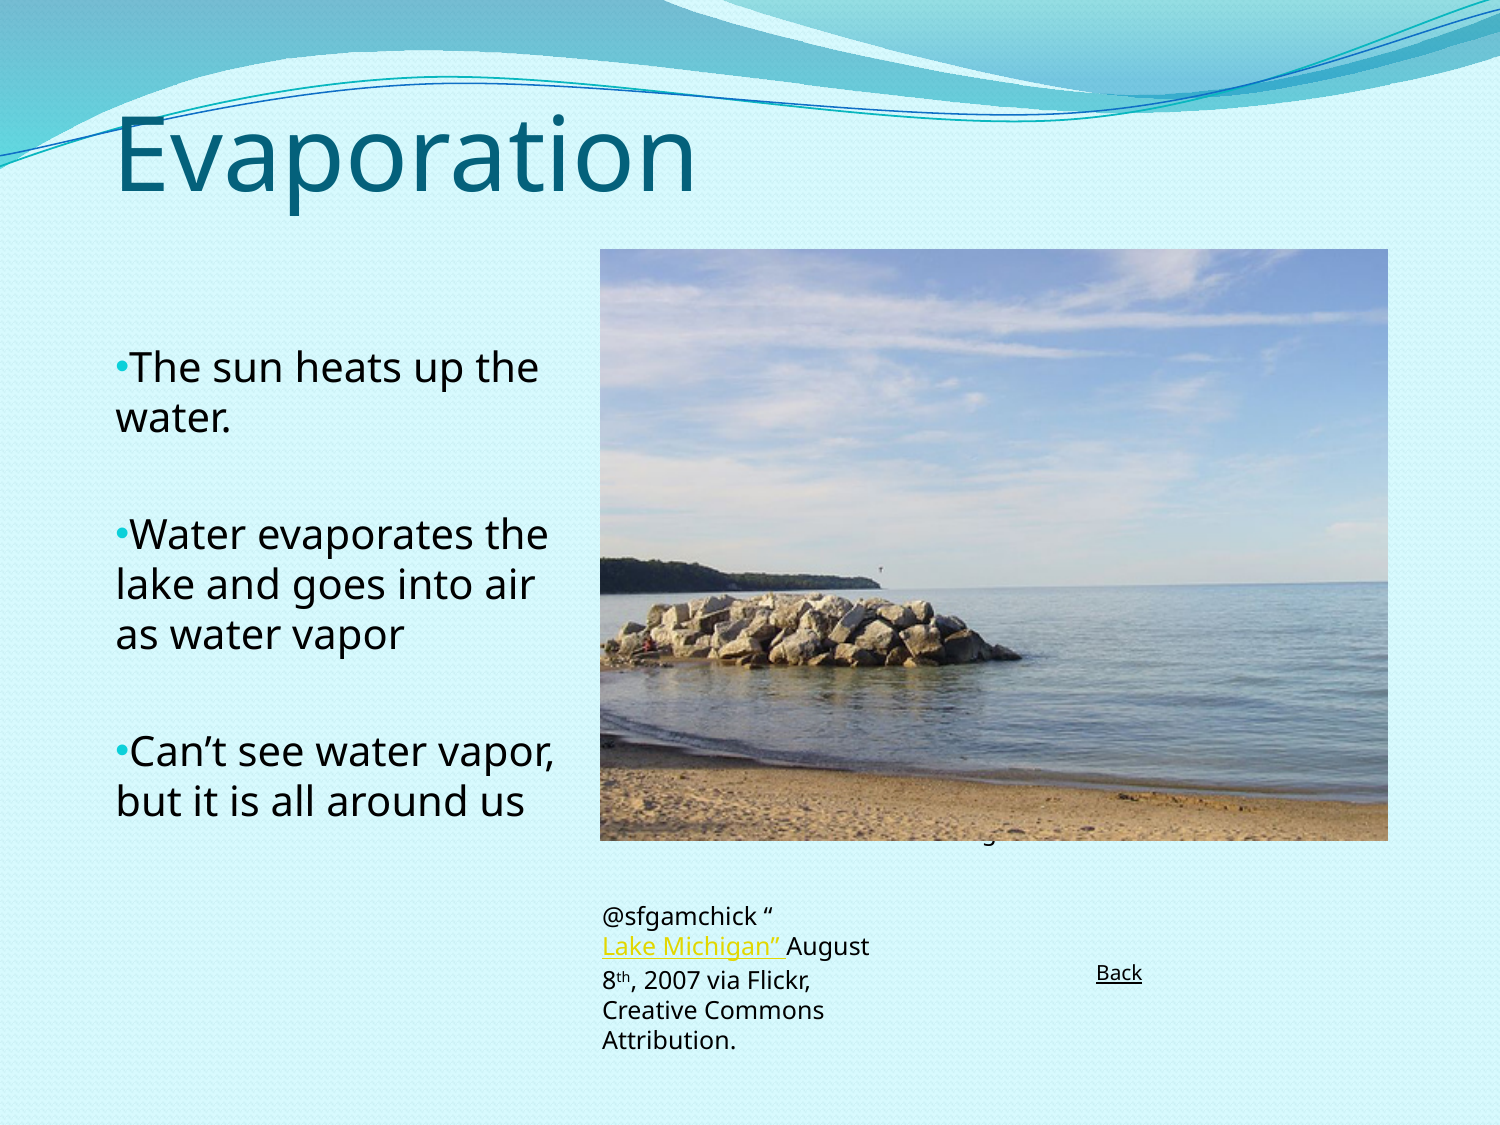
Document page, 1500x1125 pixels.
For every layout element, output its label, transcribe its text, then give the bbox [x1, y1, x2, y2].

text_box @sfgamchick “Lake Michigan” August 8th, 2007 via Flickr, Creative Commons Attribution. [587, 893, 888, 1062]
list Photo Flicker sfgamchick Back [586, 275, 1425, 1025]
picture [599, 249, 1388, 842]
title Evaporation [112, 84, 788, 213]
list The sun heats up the water. Water evaporates the lake and goes into air as water vapor Can’t see water vapor, but it is all around us [112, 275, 563, 1025]
